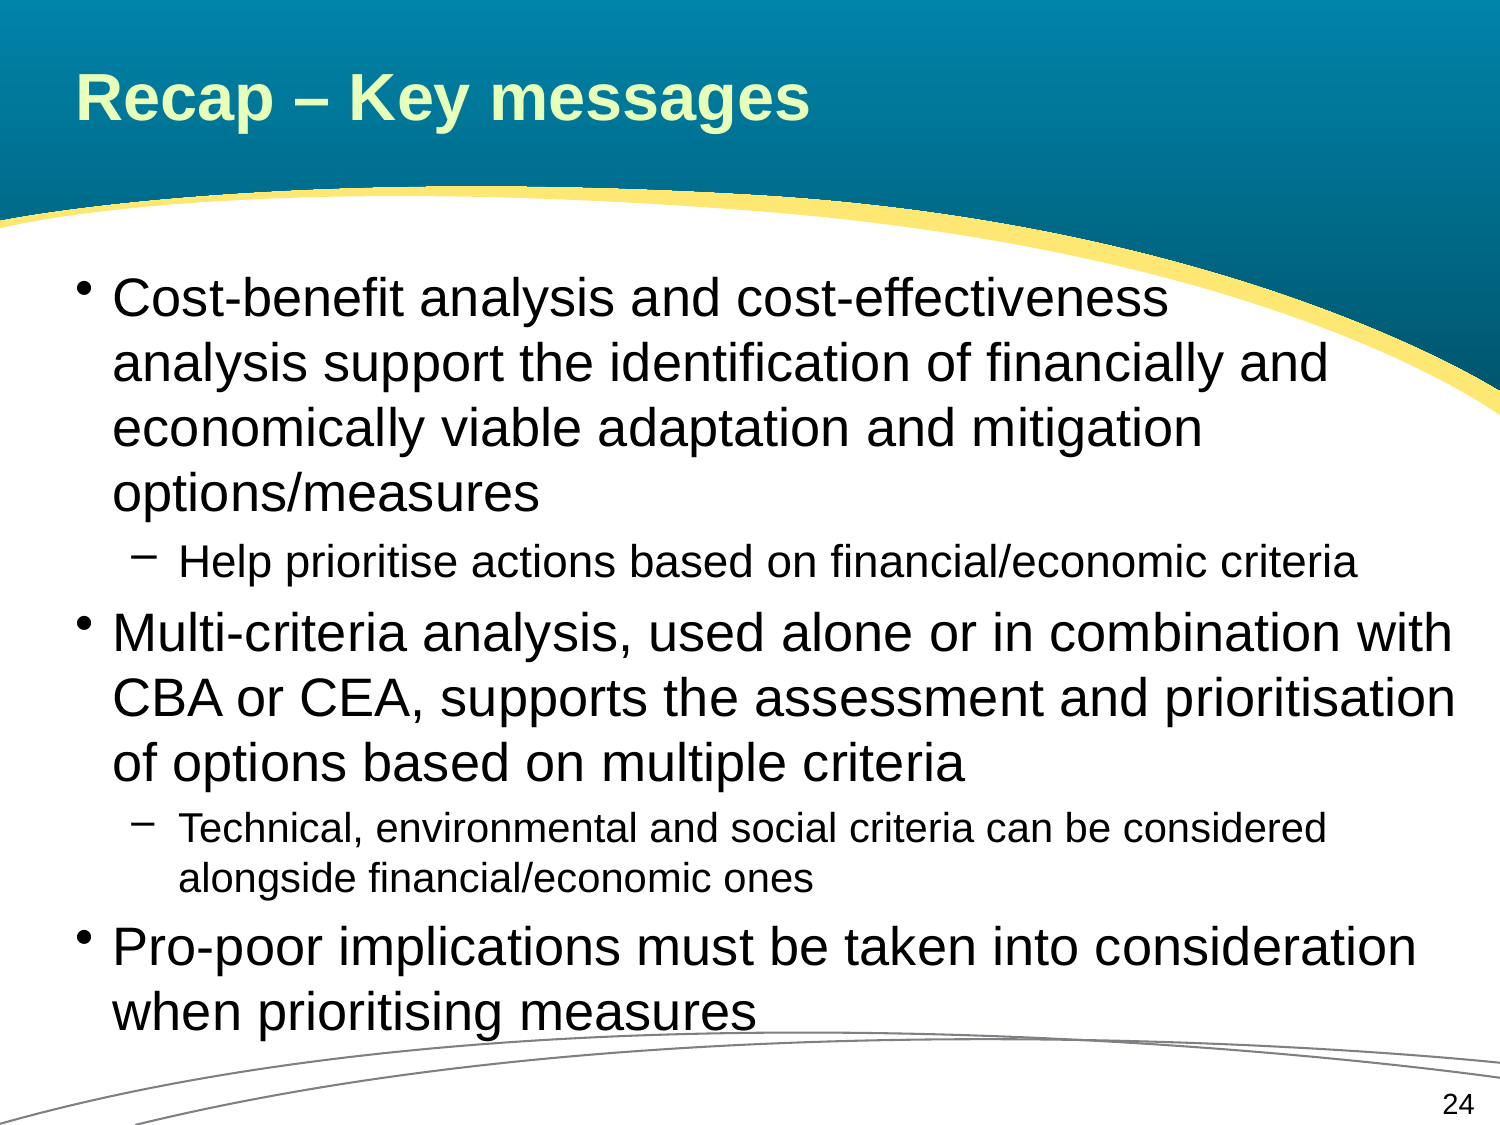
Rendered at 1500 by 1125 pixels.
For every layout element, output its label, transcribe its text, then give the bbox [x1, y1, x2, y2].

title Recap – Key messages [74, 0, 1476, 188]
list Cost-benefit analysis and cost-effectiveness analysis support the identification of financially and economically viable adaptation and mitigation options/measures Help prioritise actions based on financial/economic criteria Multi-criteria analysis, used alone or in combination with CBA or CEA, supports the assessment and prioritisation of options based on multiple criteria Technical, environmental and social criteria can be considered alongside financial/economic ones Pro-poor implications must be taken into consideration when prioritising measures [74, 262, 1476, 1051]
slide_number 24 [1124, 1084, 1476, 1113]
